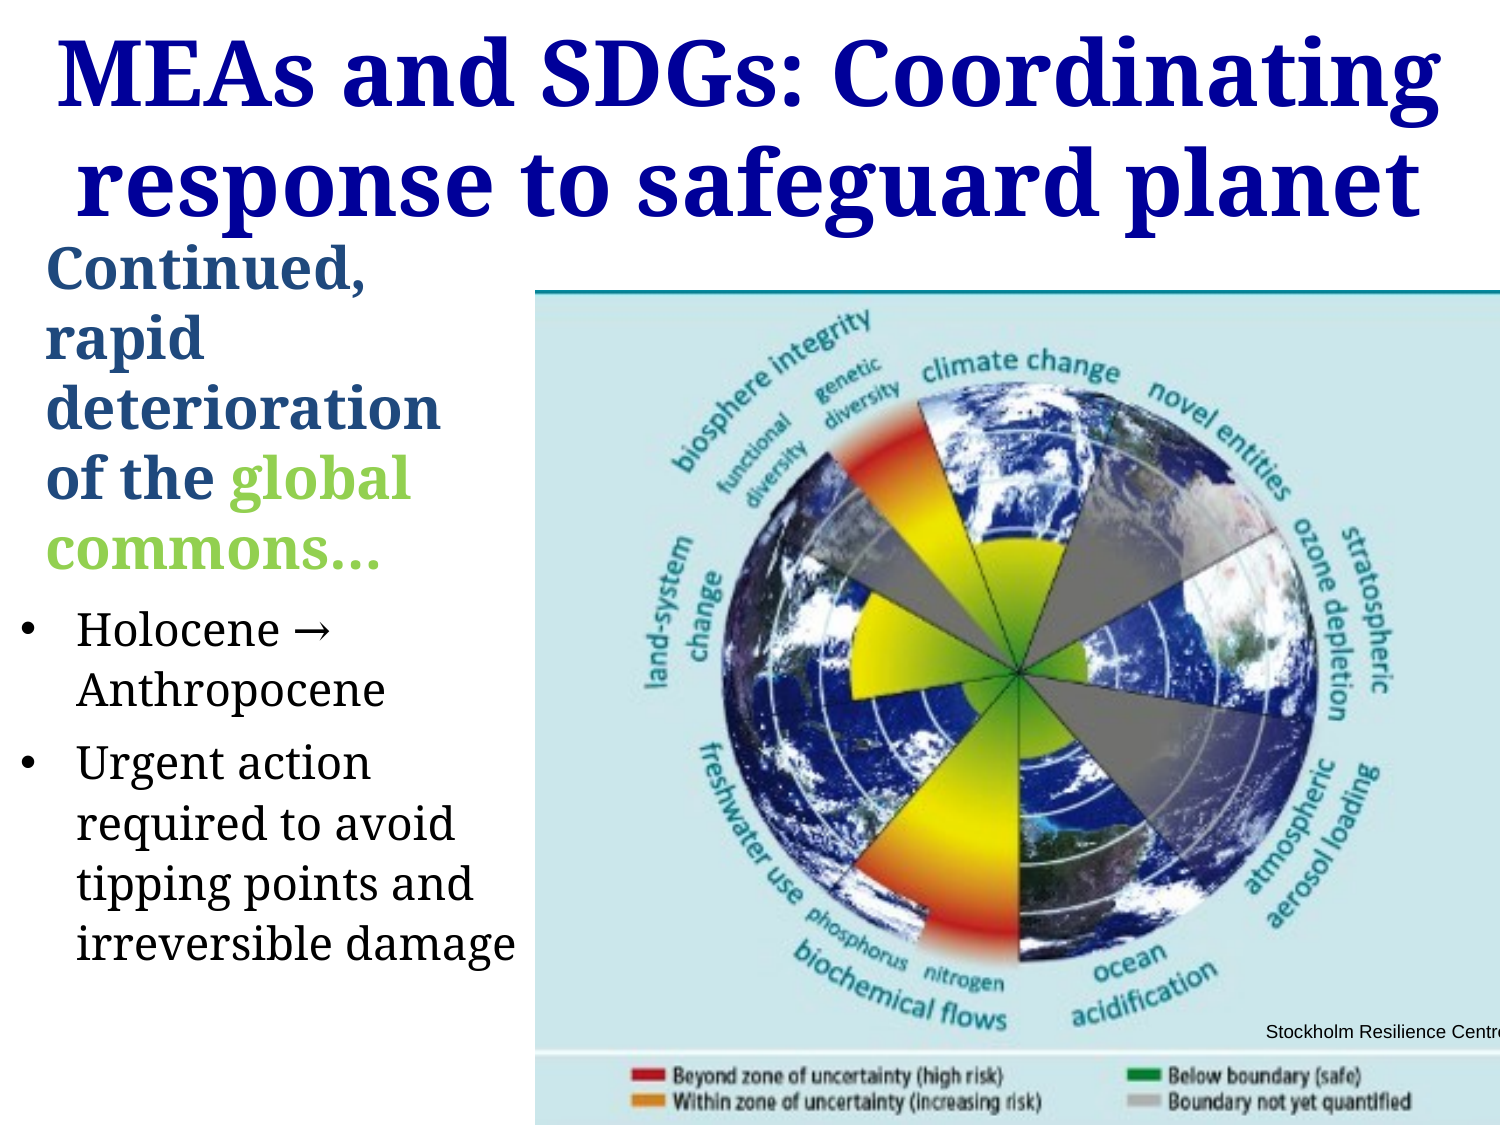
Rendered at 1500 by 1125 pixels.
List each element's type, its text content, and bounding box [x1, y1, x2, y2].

title MEAs and SDGs: Coordinating response to safeguard planet [0, 49, 1500, 201]
text_box Continued, rapid deterioration of the global commons… [0, 275, 513, 538]
list Holocene → Anthropocene Urgent action required to avoid tipping points and irreversible damage [0, 587, 530, 991]
picture [535, 290, 1500, 1125]
